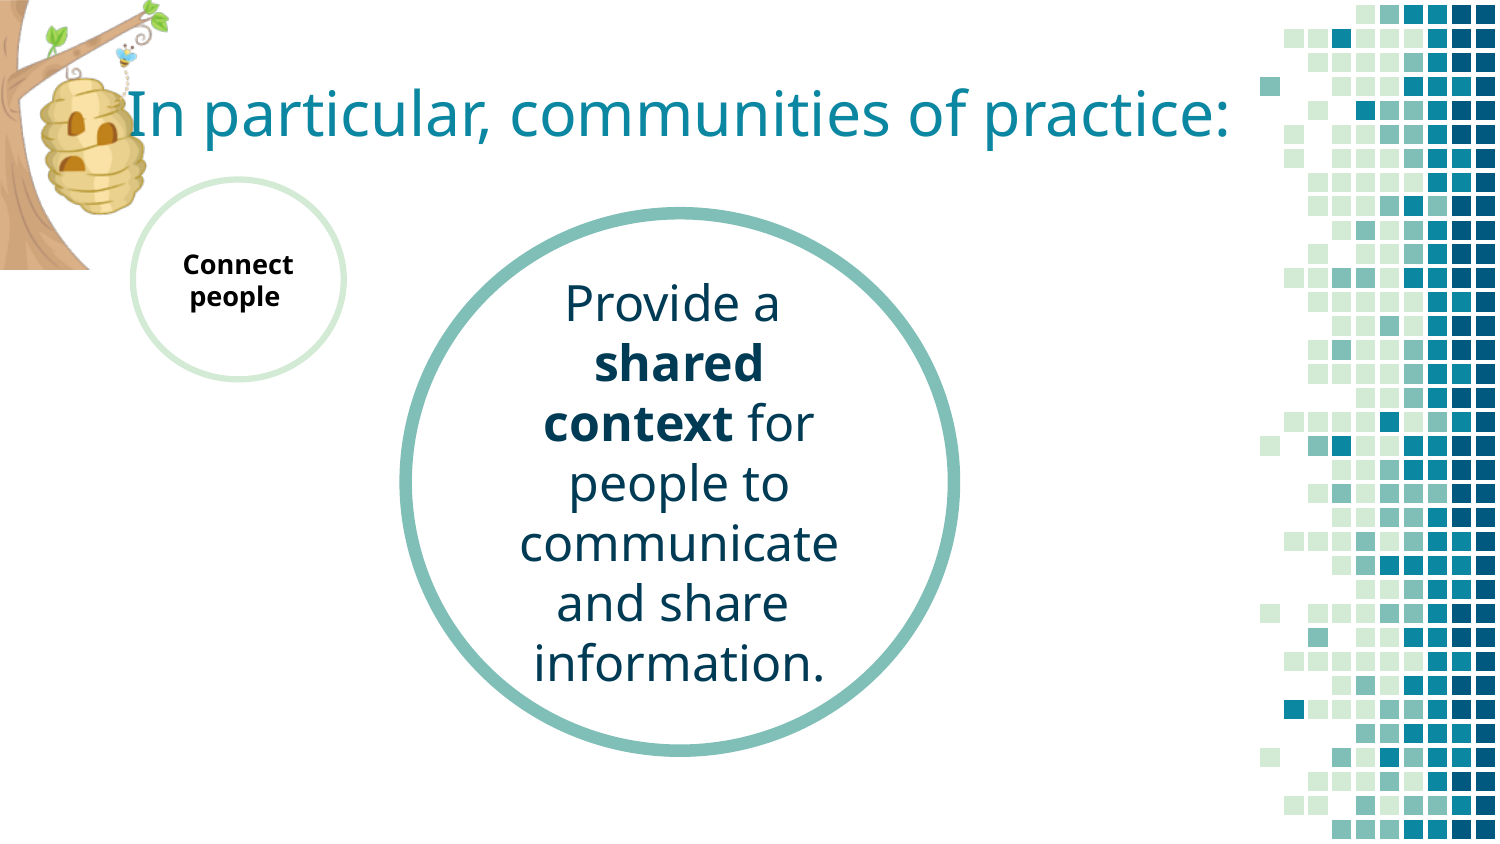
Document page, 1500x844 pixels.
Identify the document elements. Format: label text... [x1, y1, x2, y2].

text_box Provide a shared context for people to communicate and share information. [405, 213, 954, 751]
text_box Connect people [132, 179, 344, 380]
title In particular, communities of practice: [173, 58, 1255, 165]
picture [0, 0, 169, 270]
